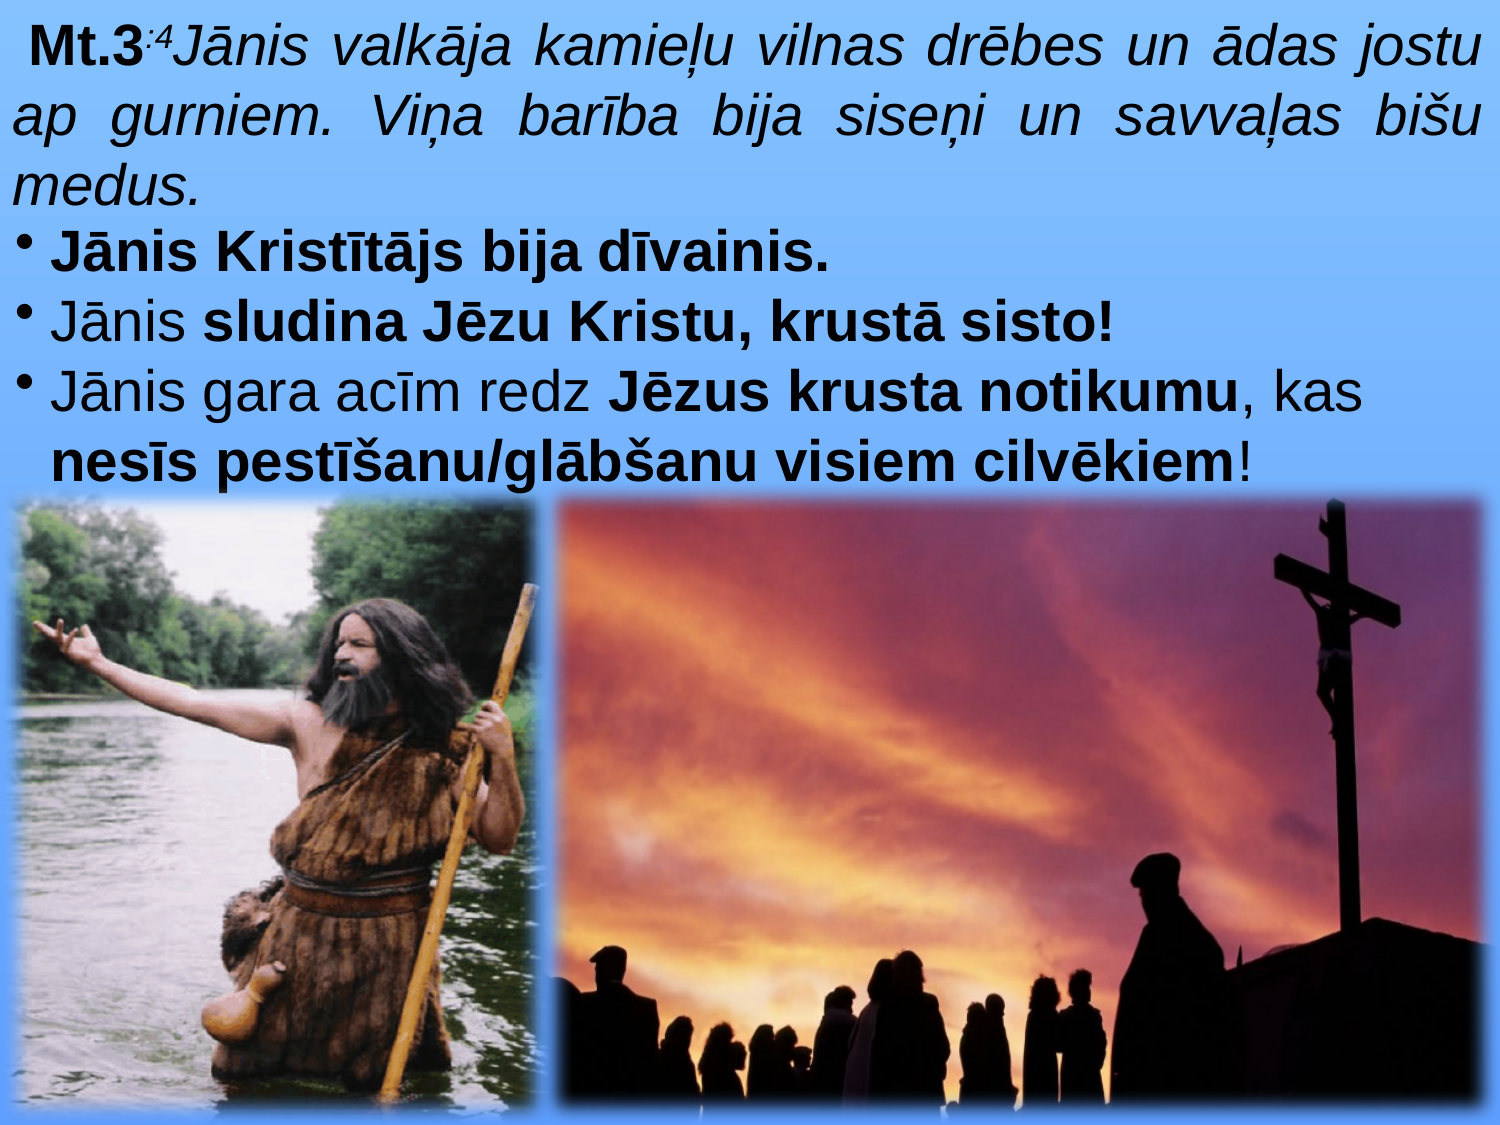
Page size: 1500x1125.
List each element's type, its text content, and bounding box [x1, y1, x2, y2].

picture [0, 480, 1500, 1125]
text_box Jānis Kristītājs bija dīvainis. Jānis sludina Jēzu Kristu, krustā sisto! Jānis gara acīm redz Jēzus krusta notikumu, kas nesīs pestīšanu/glābšanu visiem cilvēkiem! [0, 205, 1500, 481]
list Mt.3:4Jānis valkāja kamieļu vilnas drēbes un ādas jostu ap gurniem. Viņa barība bija siseņi un savvaļas bišu medus. [0, 0, 1500, 141]
